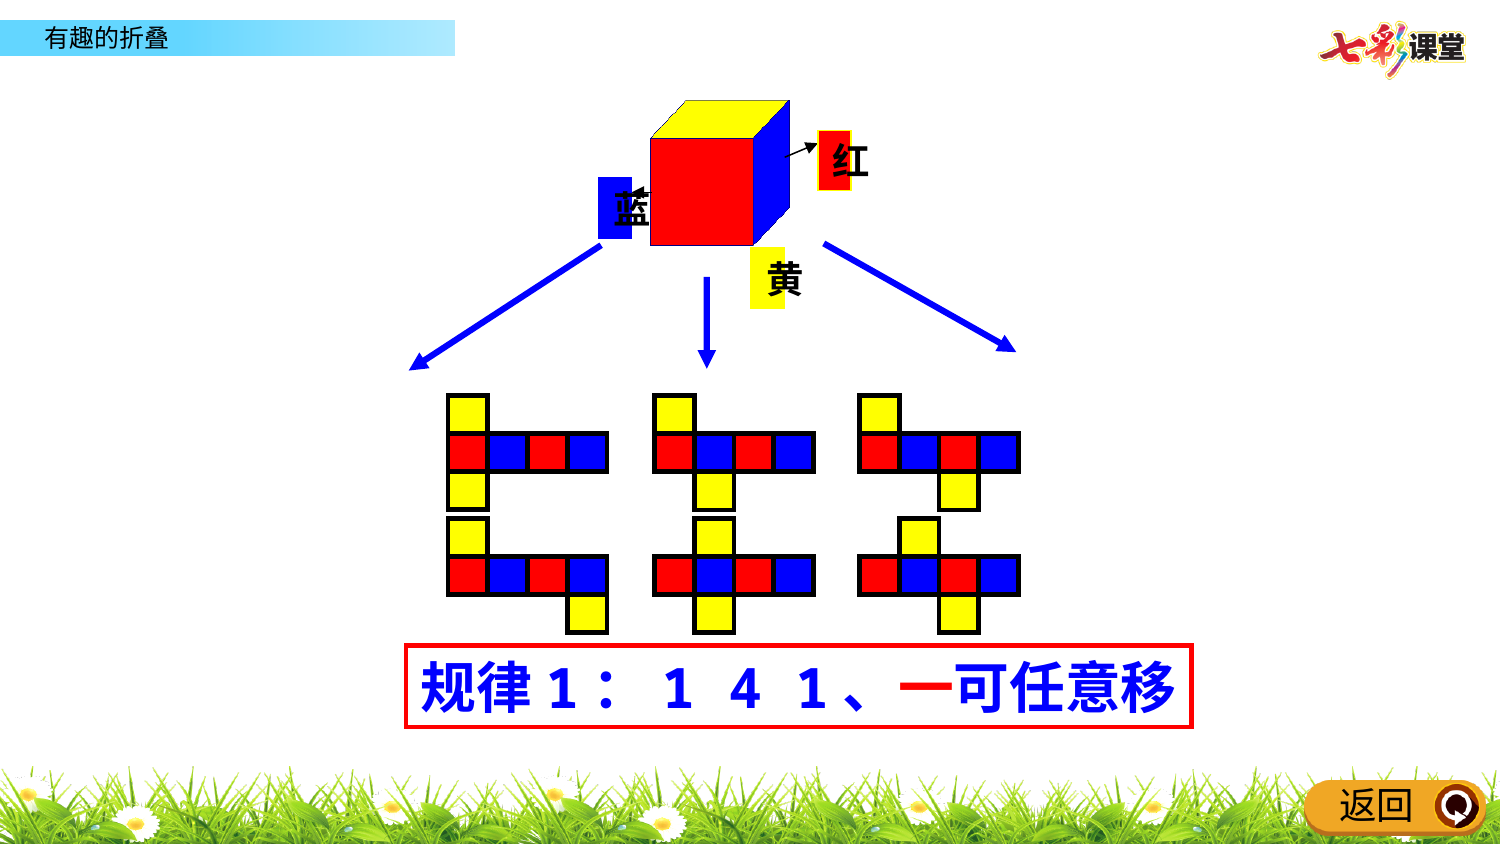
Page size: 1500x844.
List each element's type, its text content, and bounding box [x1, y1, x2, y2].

picture [0, 766, 1500, 844]
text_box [447, 395, 1019, 633]
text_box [598, 86, 852, 309]
text_box [408, 250, 593, 371]
text_box 规律1：1 4 1、一可任意移 [406, 645, 1192, 727]
text_box [855, 260, 1017, 353]
picture [1316, 20, 1468, 80]
text_box [700, 317, 714, 369]
